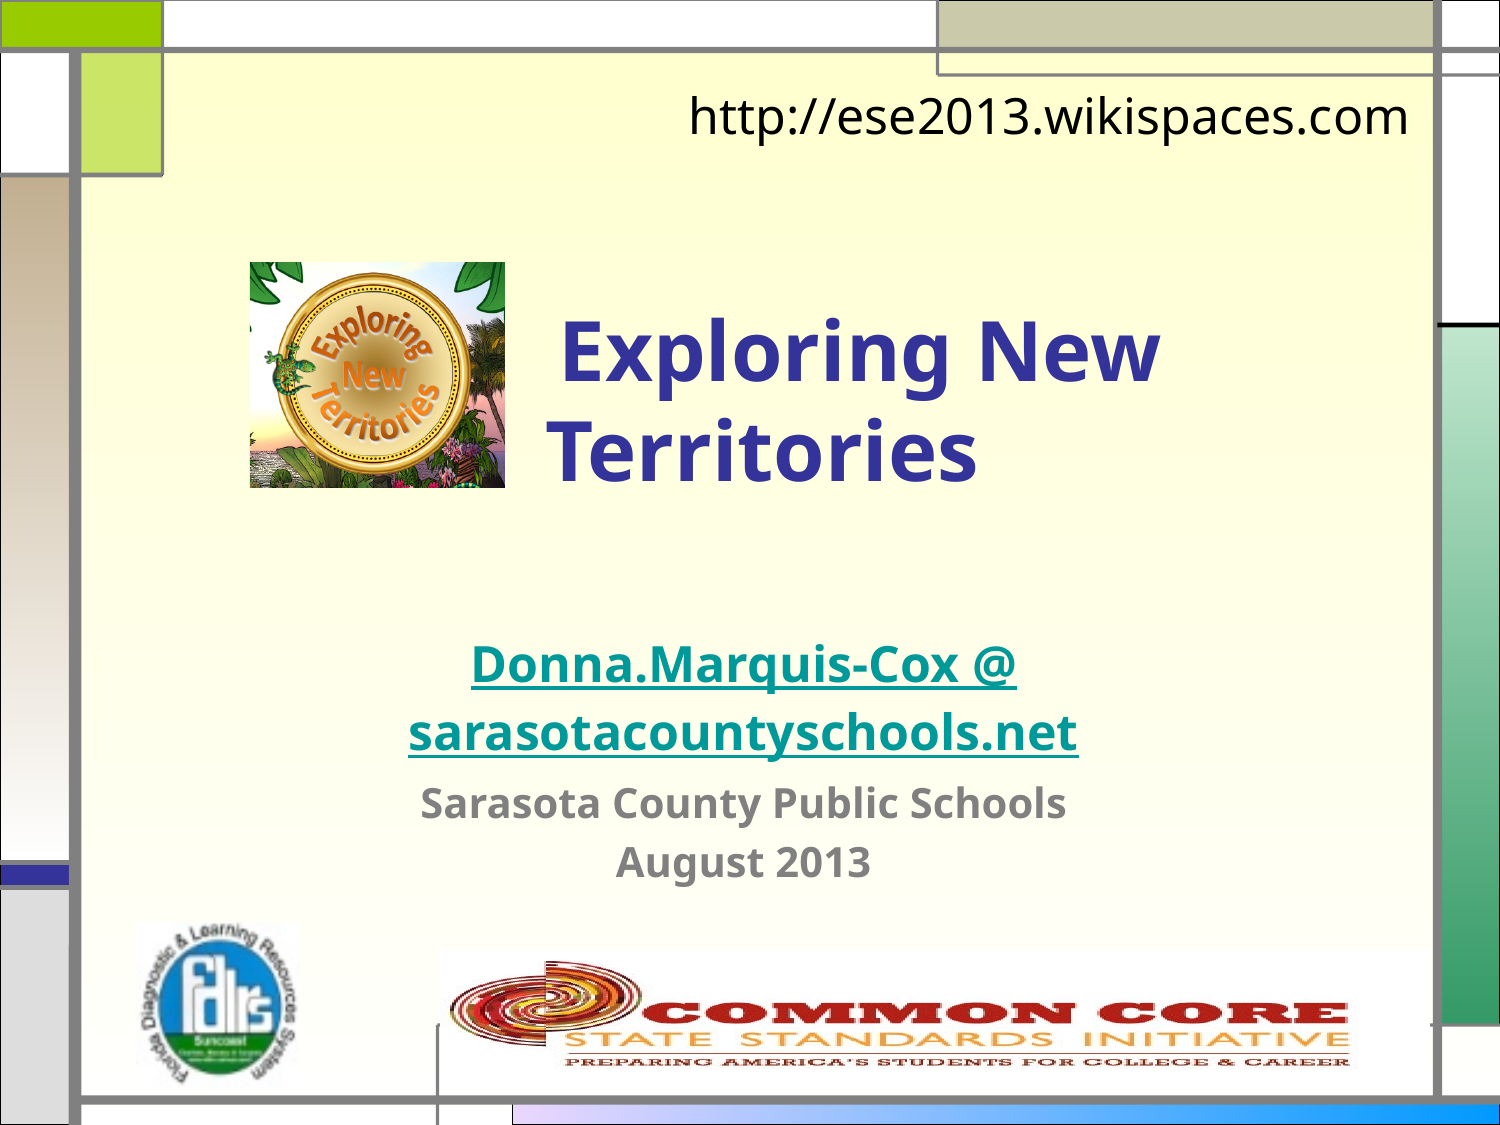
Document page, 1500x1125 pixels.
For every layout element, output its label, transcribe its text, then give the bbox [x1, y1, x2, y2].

picture [134, 922, 301, 1088]
text_box http://ese2013.wikispaces.com [575, 76, 1425, 152]
picture [249, 262, 506, 488]
picture [439, 949, 1431, 1091]
title Exploring New Territories [237, 112, 1288, 684]
subtitle Donna.Marquis-Cox @sarasotacountyschools.net Sarasota County Public Schools August 2013 [212, 624, 1276, 913]
